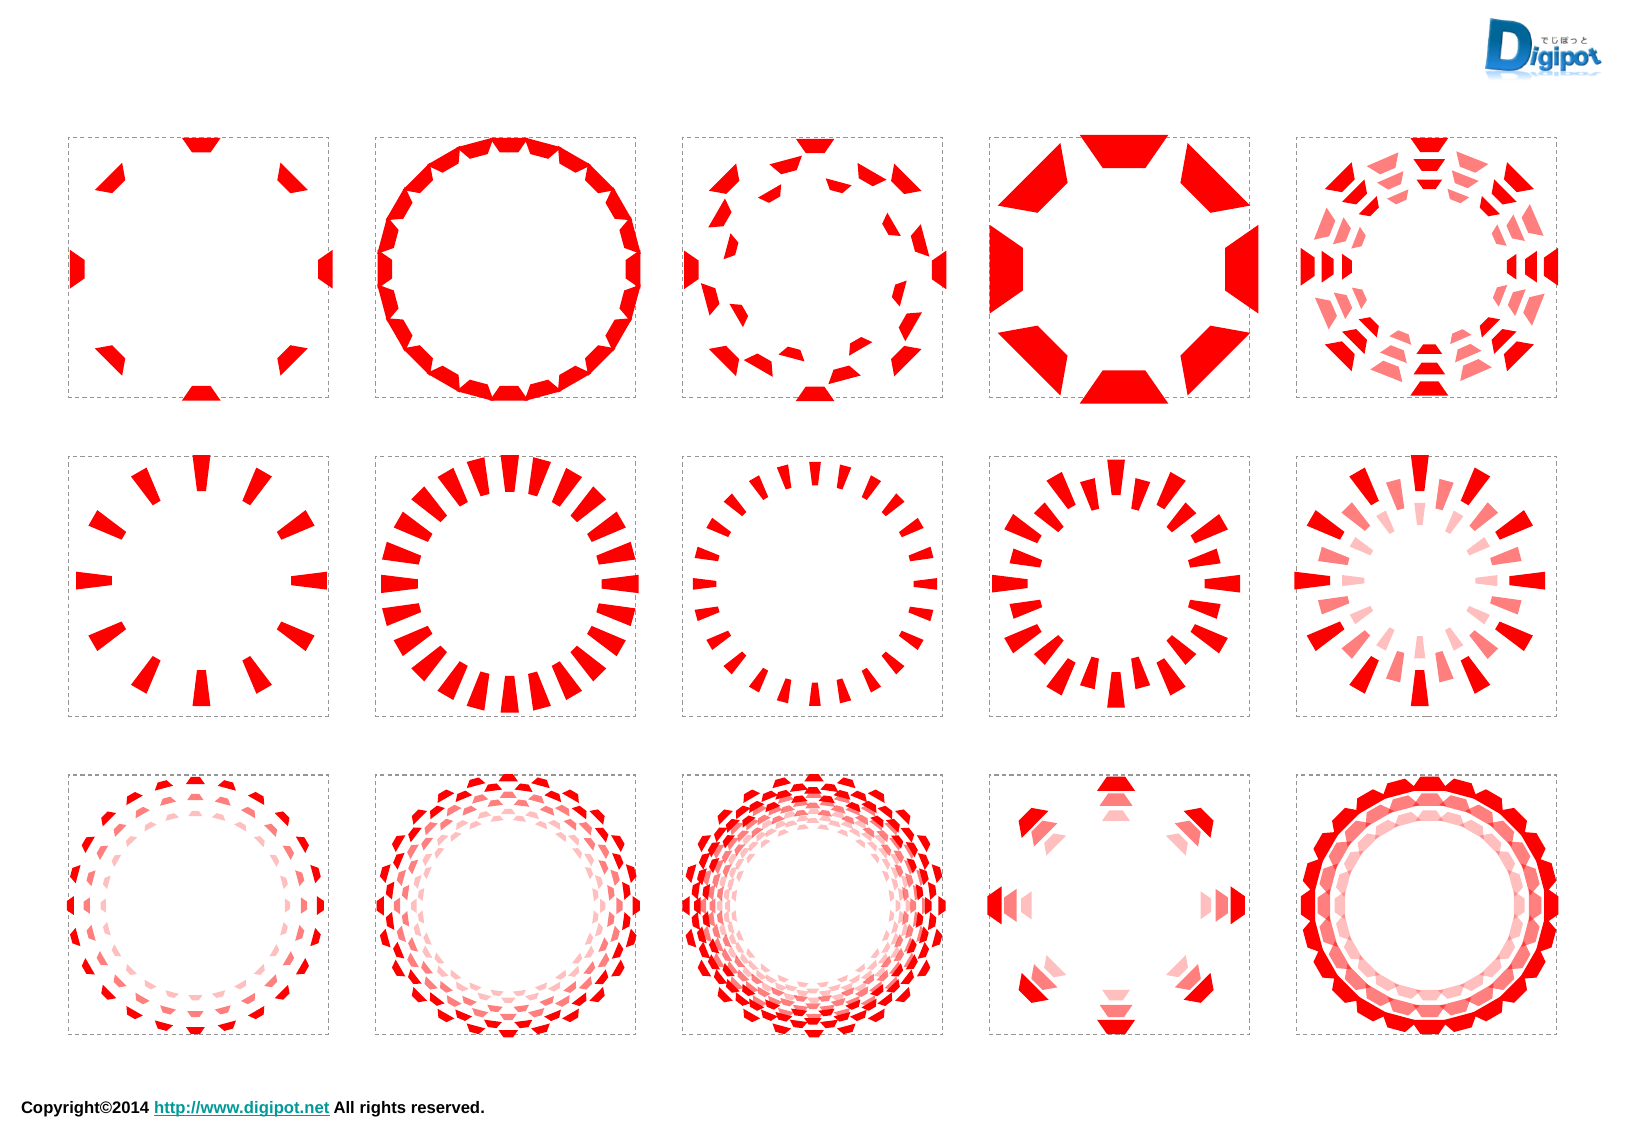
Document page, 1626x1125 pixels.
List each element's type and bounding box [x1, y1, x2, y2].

text_box [379, 454, 639, 713]
text_box [377, 137, 641, 401]
text_box [376, 773, 641, 1038]
text_box [991, 459, 1241, 708]
text_box [1300, 776, 1559, 1035]
text_box [1294, 454, 1546, 707]
text_box [69, 137, 333, 401]
picture [1485, 18, 1602, 82]
text_box [682, 773, 946, 1038]
text_box [1300, 137, 1559, 396]
text_box [683, 138, 947, 402]
text_box [987, 776, 1246, 1035]
text_box [66, 776, 325, 1035]
text_box [692, 461, 938, 707]
text_box [75, 454, 328, 707]
text_box [989, 134, 1259, 404]
